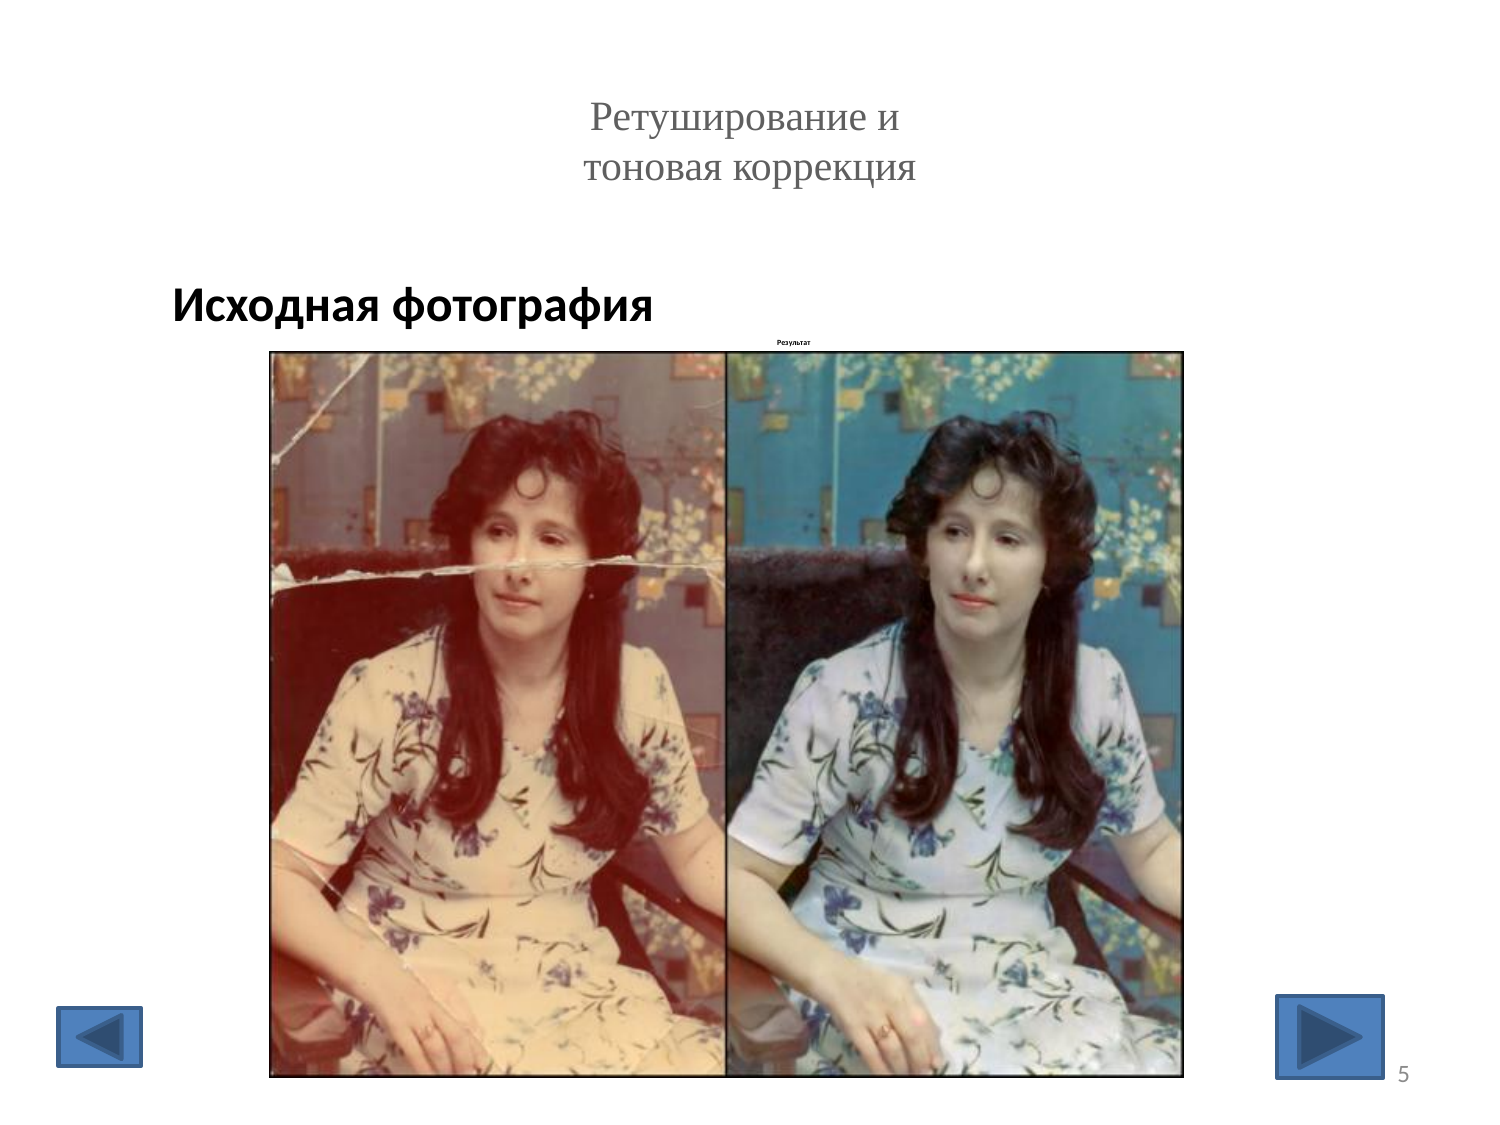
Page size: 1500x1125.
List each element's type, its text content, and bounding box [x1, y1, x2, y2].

slide_number 5 [1074, 1042, 1425, 1103]
list Результат [761, 257, 1425, 357]
text_box [56, 1006, 143, 1068]
list Исходная фотография [82, 234, 745, 340]
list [269, 351, 1184, 1079]
title Ретуширование и тоновая коррекция [75, 45, 1425, 233]
text_box [1275, 994, 1385, 1080]
